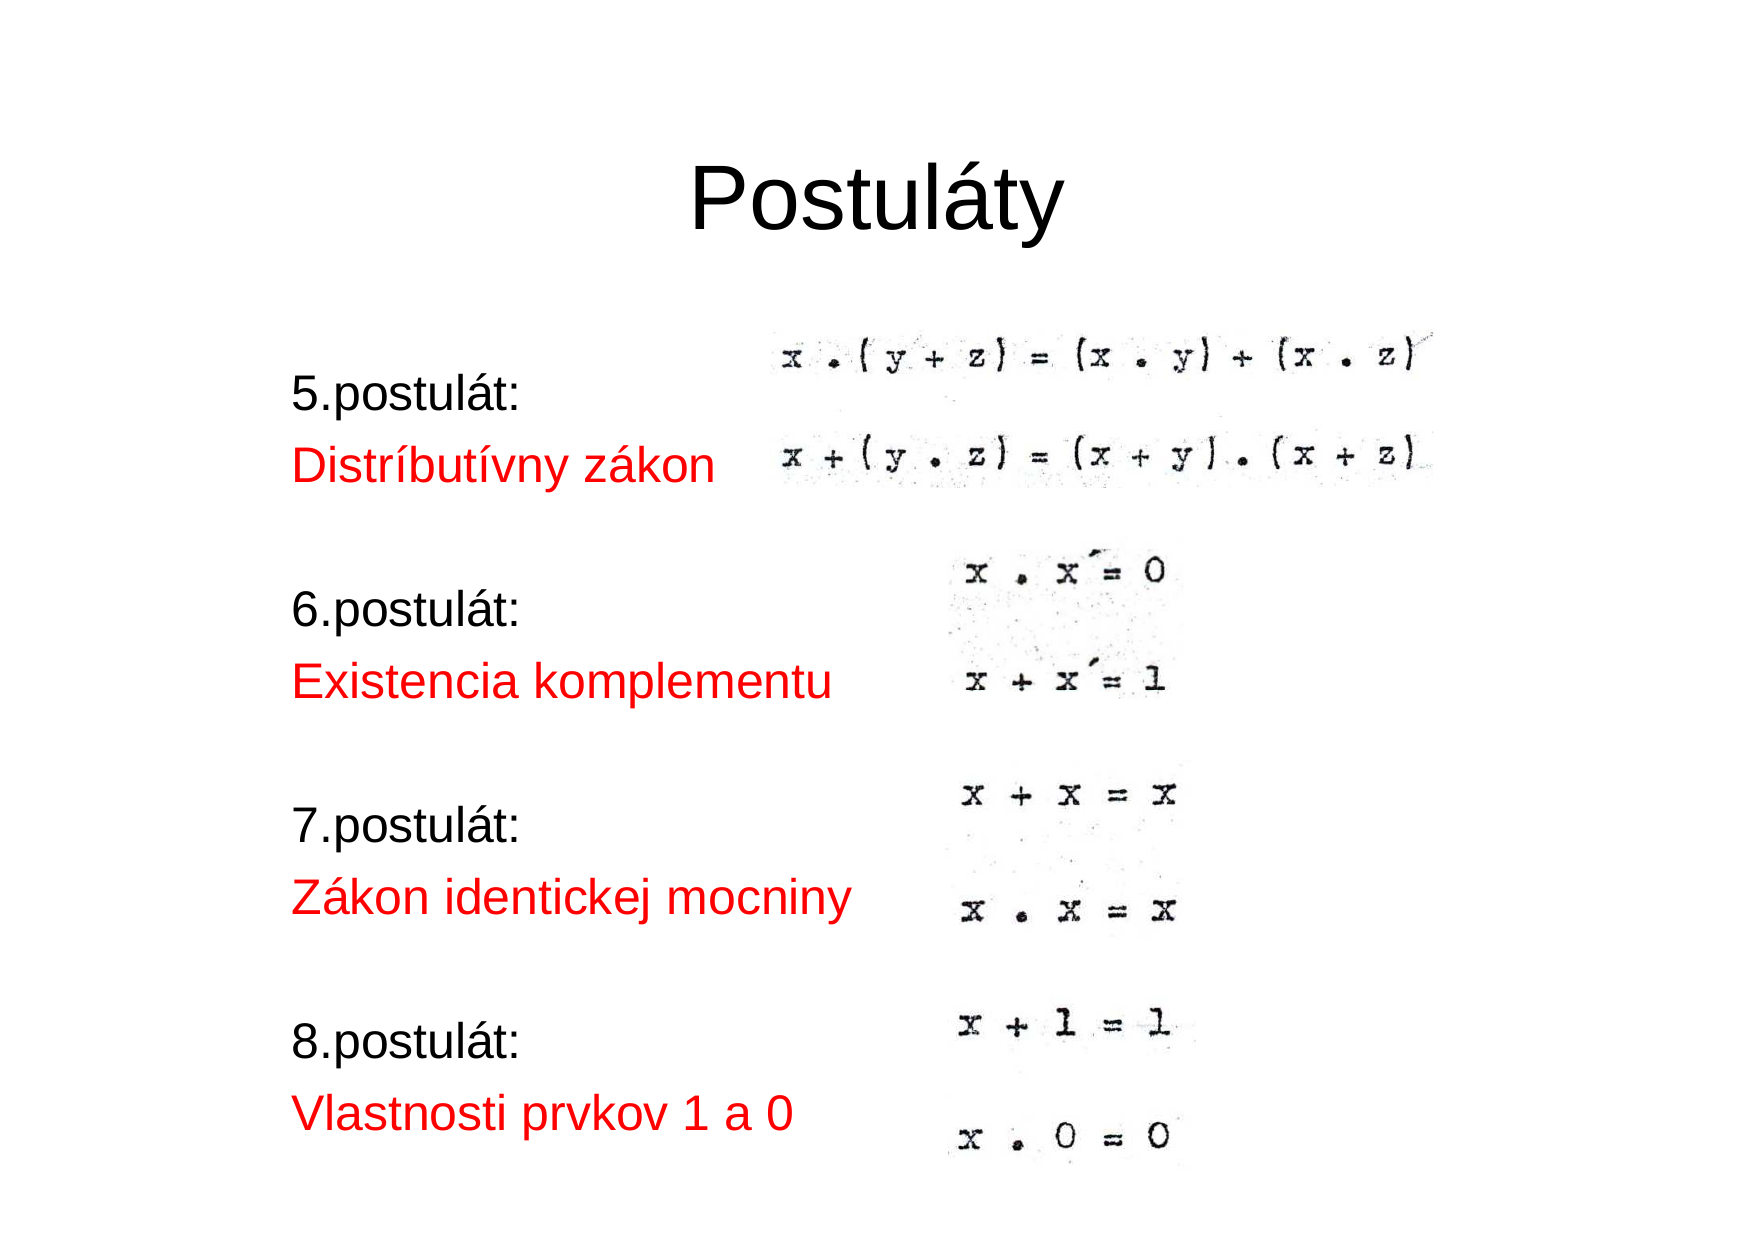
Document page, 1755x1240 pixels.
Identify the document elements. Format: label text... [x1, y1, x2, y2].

text_box [947, 536, 1184, 710]
text_box 5.postulát: Distríbutívny zákon 6.postulát: Existencia komplementu 7.postulát: Zákon identickej mocniny 8.postulát: Vlastnosti prvkov 1 a 0 [289, 360, 855, 1143]
text_box [947, 997, 1196, 1170]
text_box [936, 760, 1195, 940]
text_box Postuláty [214, 117, 1540, 270]
text_box [770, 329, 1434, 488]
